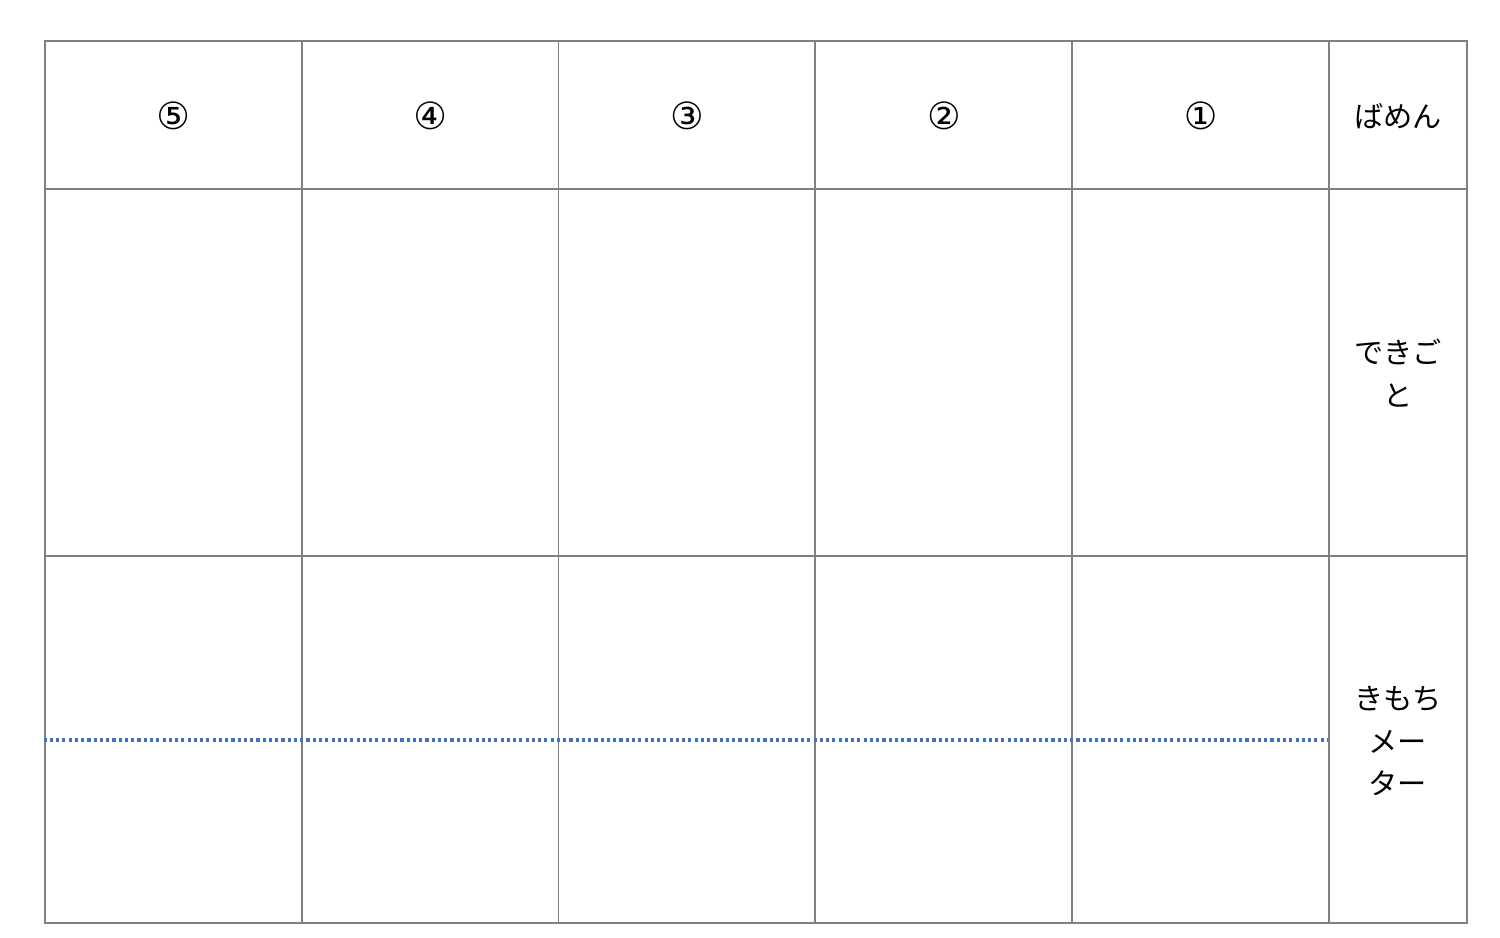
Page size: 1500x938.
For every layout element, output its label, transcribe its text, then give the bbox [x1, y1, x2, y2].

table_header ① [1073, 42, 1328, 188]
table_header ③ [559, 42, 814, 188]
table_cell [816, 557, 1071, 739]
table_cell [1073, 190, 1328, 555]
table_cell [559, 557, 814, 739]
table_cell [559, 741, 814, 922]
table_header ⑤ [46, 42, 301, 188]
table_cell [46, 741, 301, 922]
table_cell きもちメーター [1330, 557, 1466, 922]
table_cell [303, 557, 558, 739]
table_cell [559, 190, 814, 555]
table_cell [816, 741, 1071, 922]
table_cell [303, 741, 558, 922]
table_header ばめん [1330, 42, 1466, 188]
table_cell [46, 190, 301, 555]
table_header ② [816, 42, 1071, 188]
table_cell [816, 190, 1071, 555]
table_cell [1073, 557, 1328, 739]
table_cell [1073, 741, 1328, 922]
table_cell [46, 557, 301, 739]
table_cell できごと [1330, 190, 1466, 555]
table_header ④ [303, 42, 558, 188]
table_cell [303, 190, 558, 555]
